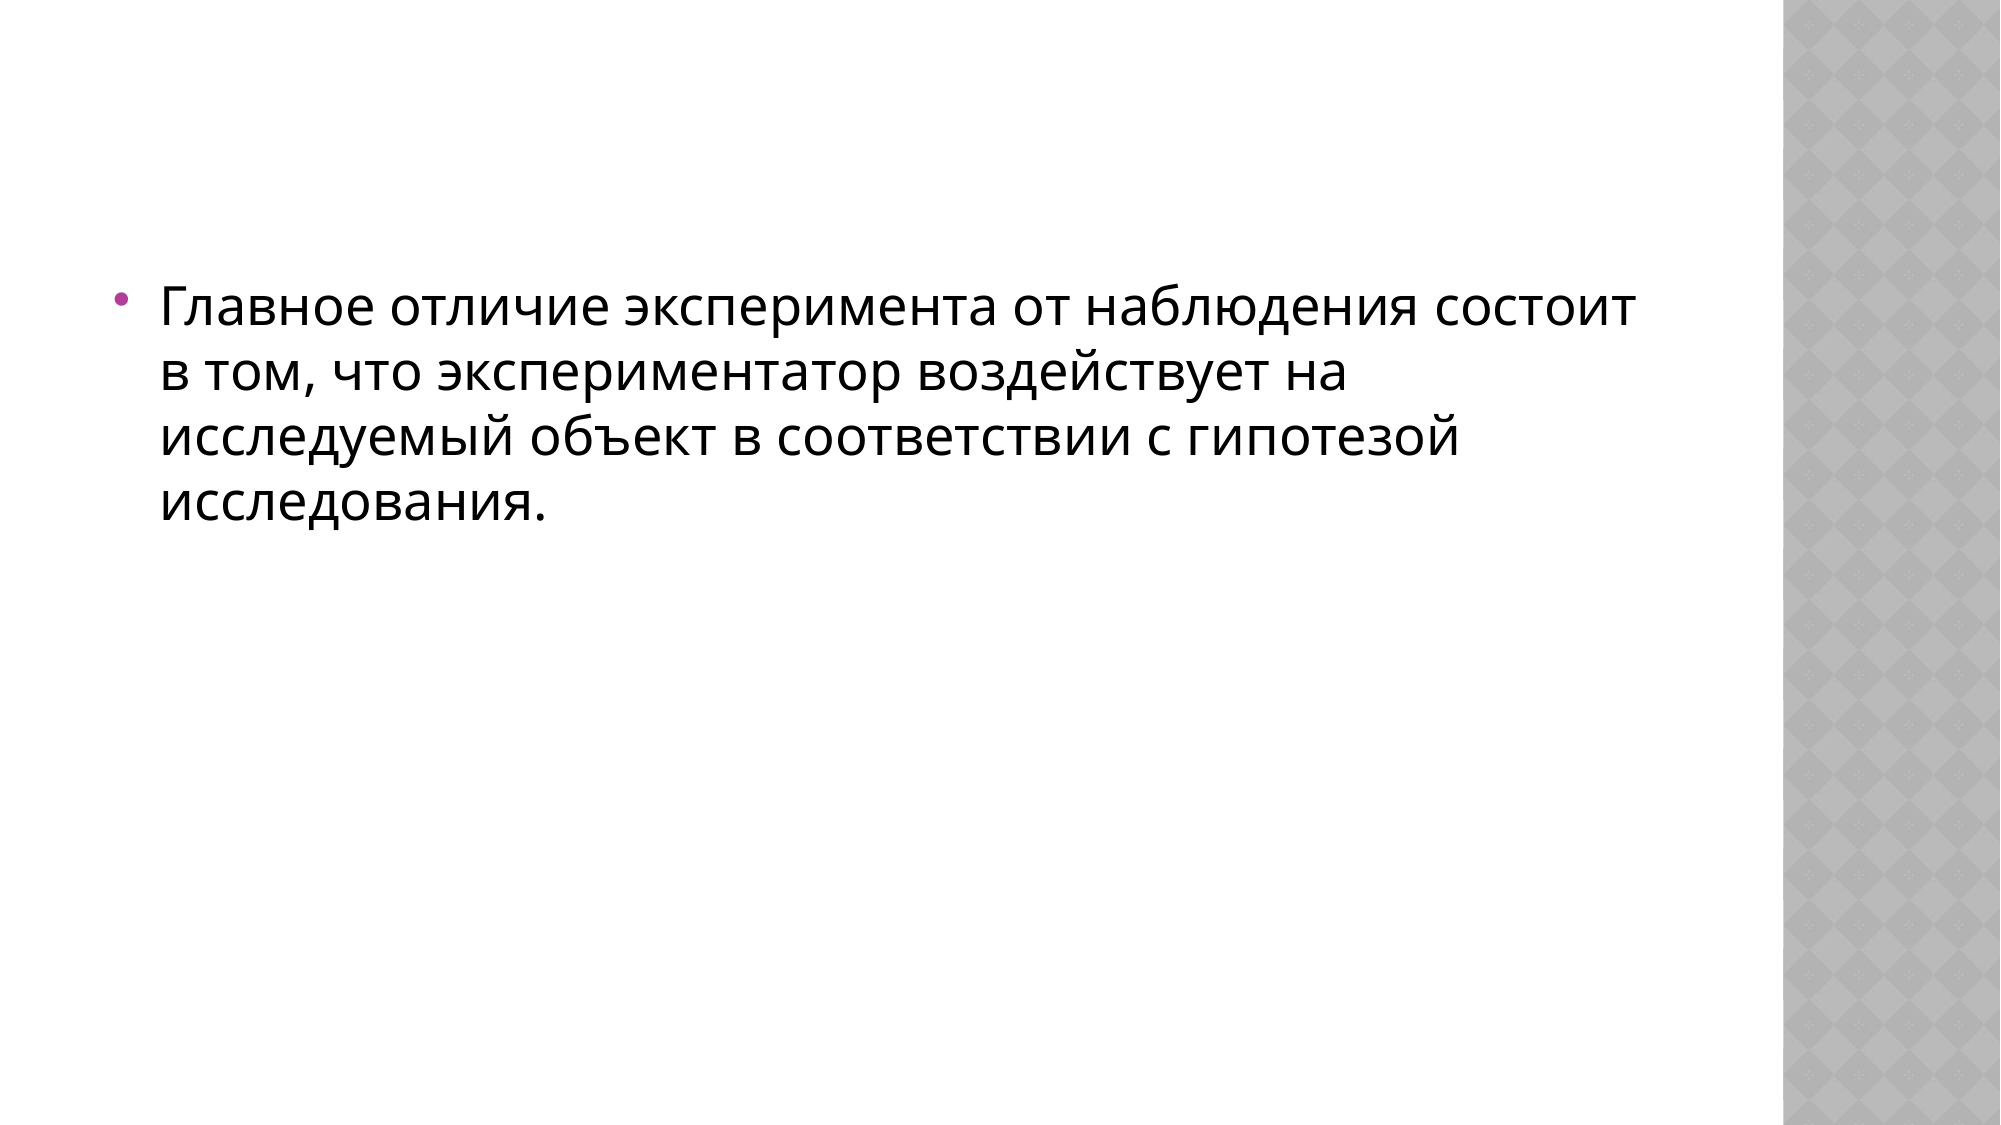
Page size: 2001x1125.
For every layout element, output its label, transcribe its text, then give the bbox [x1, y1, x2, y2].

list Главное отличие эксперимента от наблюдения состоит в том, что экспериментатор воздействует на исследуемый объект в соответствии с гипотезой исследования. [99, 264, 1684, 1059]
